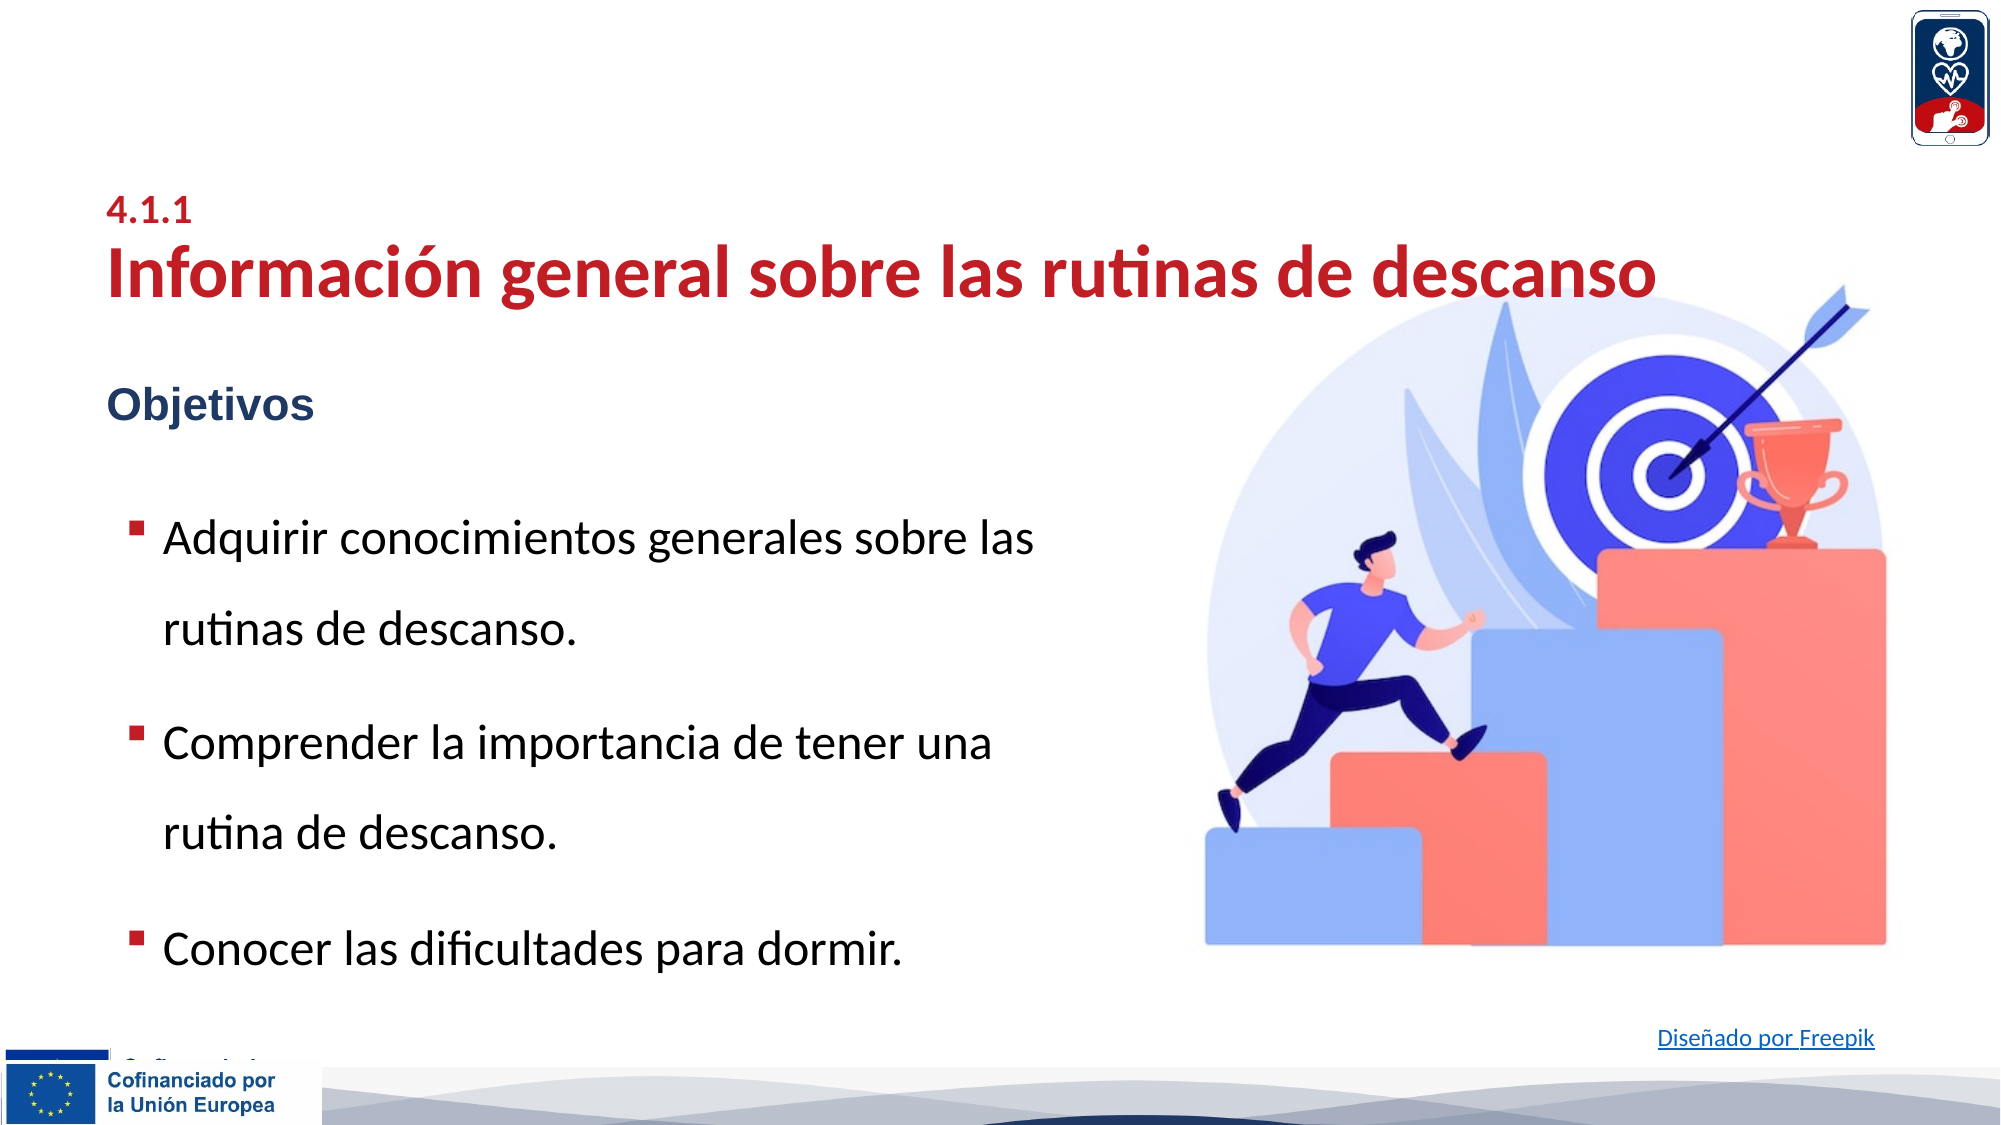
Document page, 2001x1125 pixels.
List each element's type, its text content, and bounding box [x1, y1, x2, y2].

list Adquirir conocimientos generales sobre las rutinas de descanso. Comprender la importancia de tener una rutina de descanso. Conocer las dificultades para dormir. [110, 467, 1073, 1037]
title 4.1.1 Información general sobre las rutinas de descanso [91, 177, 1093, 324]
list Objetivos [91, 354, 938, 437]
text_box Diseñado por Freepik [888, 1014, 1890, 1059]
picture [0, 1044, 2001, 1125]
picture [1911, 10, 1990, 146]
picture [1093, 177, 1999, 1054]
